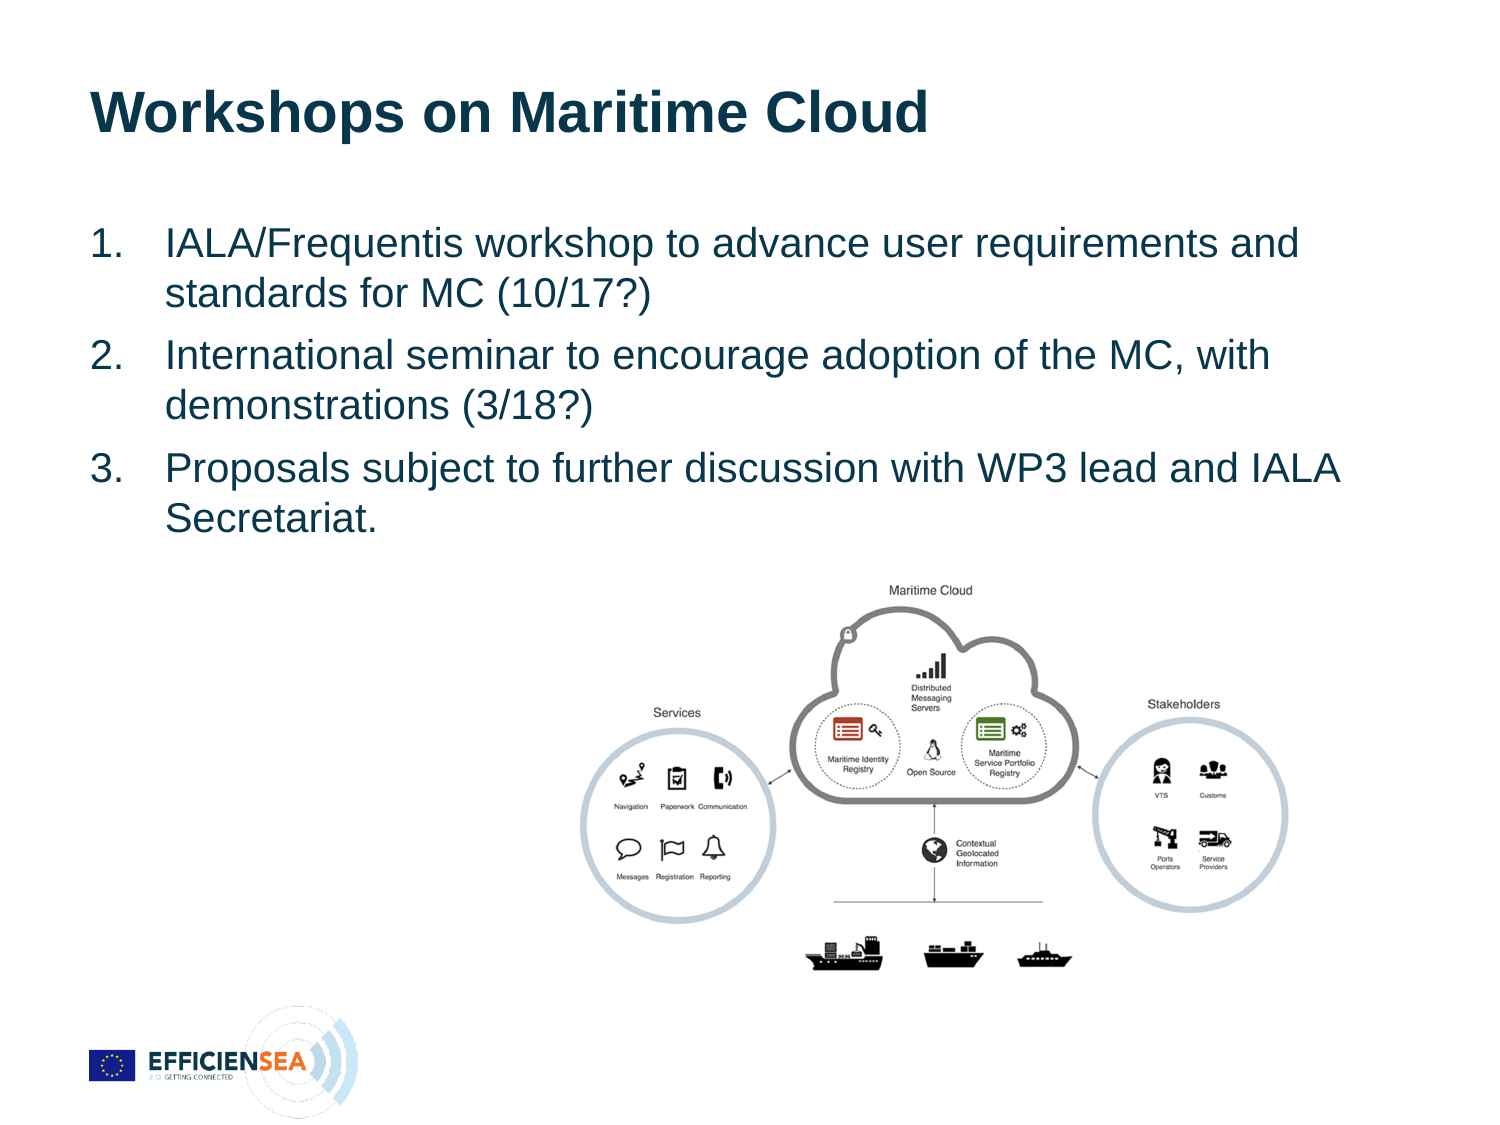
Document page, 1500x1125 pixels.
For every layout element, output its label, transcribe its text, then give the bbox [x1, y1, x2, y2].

picture [88, 1002, 386, 1122]
title Workshops on Maritime Cloud [75, 45, 1425, 173]
picture [572, 574, 1299, 980]
text_box IALA/Frequentis workshop to advance user requirements and standards for MC (10/17?) International seminar to encourage adoption of the MC, with demonstrations (3/18?) Proposals subject to further discussion with WP3 lead and IALA Secretariat. [75, 208, 1388, 548]
